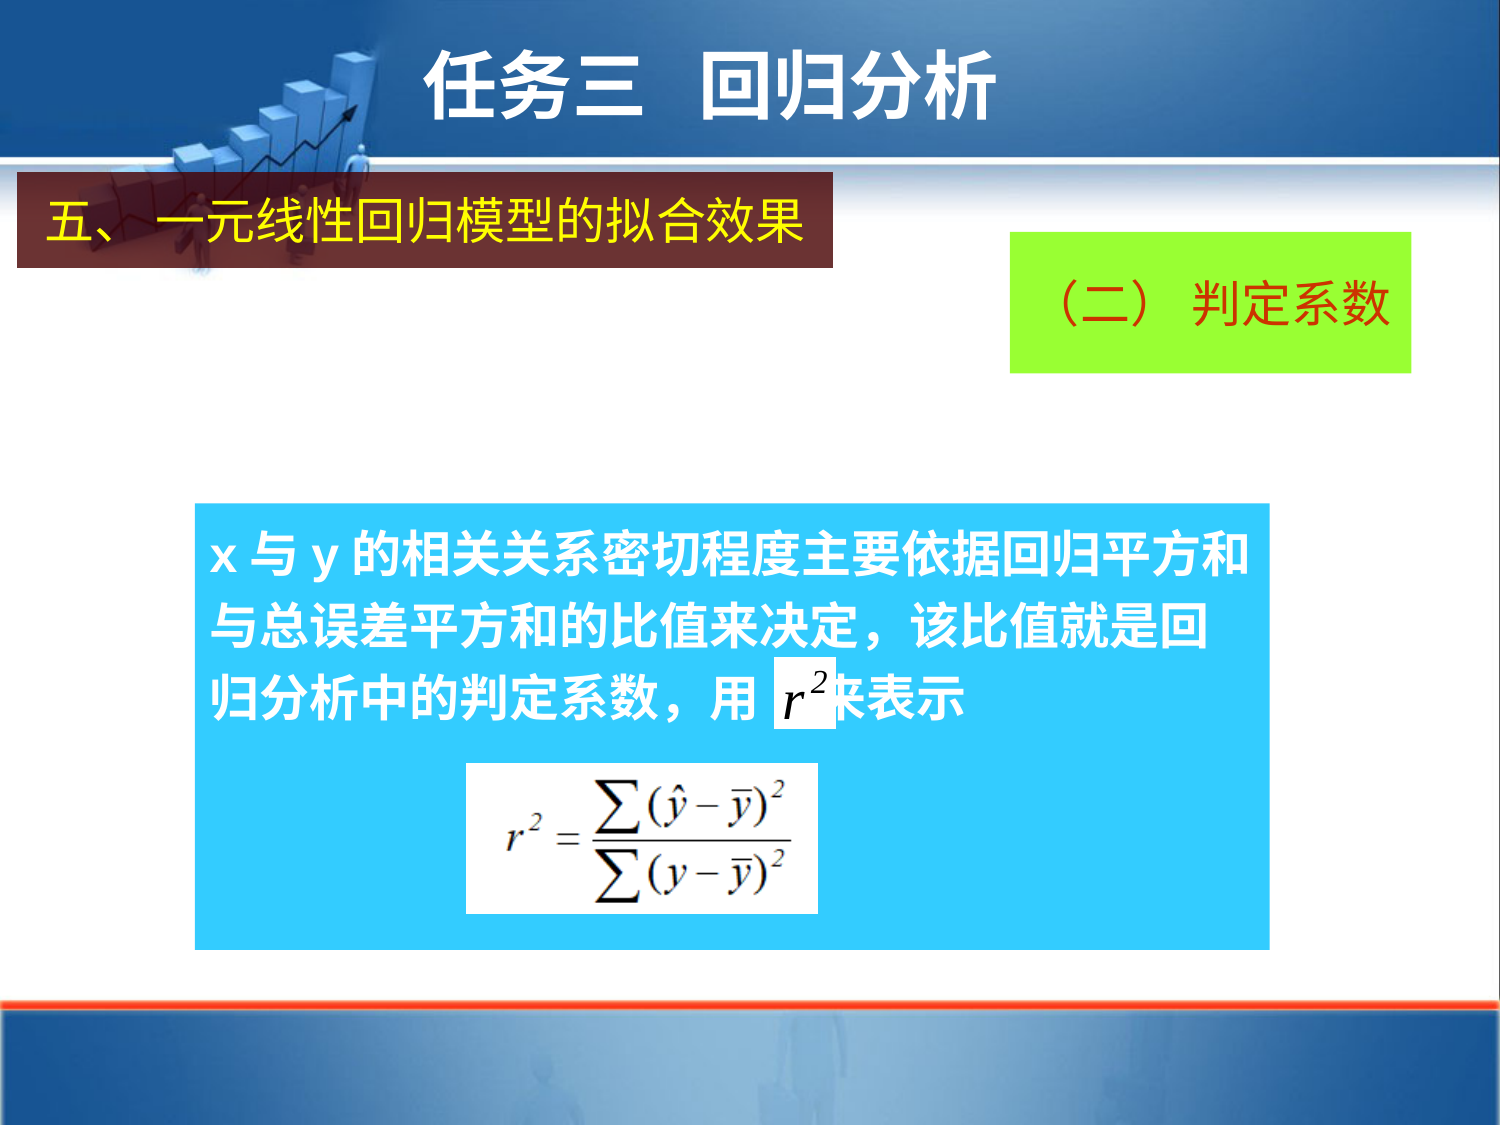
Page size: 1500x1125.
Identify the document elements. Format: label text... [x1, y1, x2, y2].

picture [0, 0, 1500, 1125]
text_box 五、 一元线性回归模型的拟合效果 [17, 172, 833, 268]
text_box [773, 656, 837, 730]
text_box x与y的相关关系密切程度主要依据回归平方和与总误差平方和的比值来决定，该比值就是回归分析中的判定系数，用 来表示 [194, 503, 1270, 950]
text_box 任务三 回归分析 [407, 30, 1341, 136]
text_box （二） 判定系数 [1009, 231, 1412, 374]
